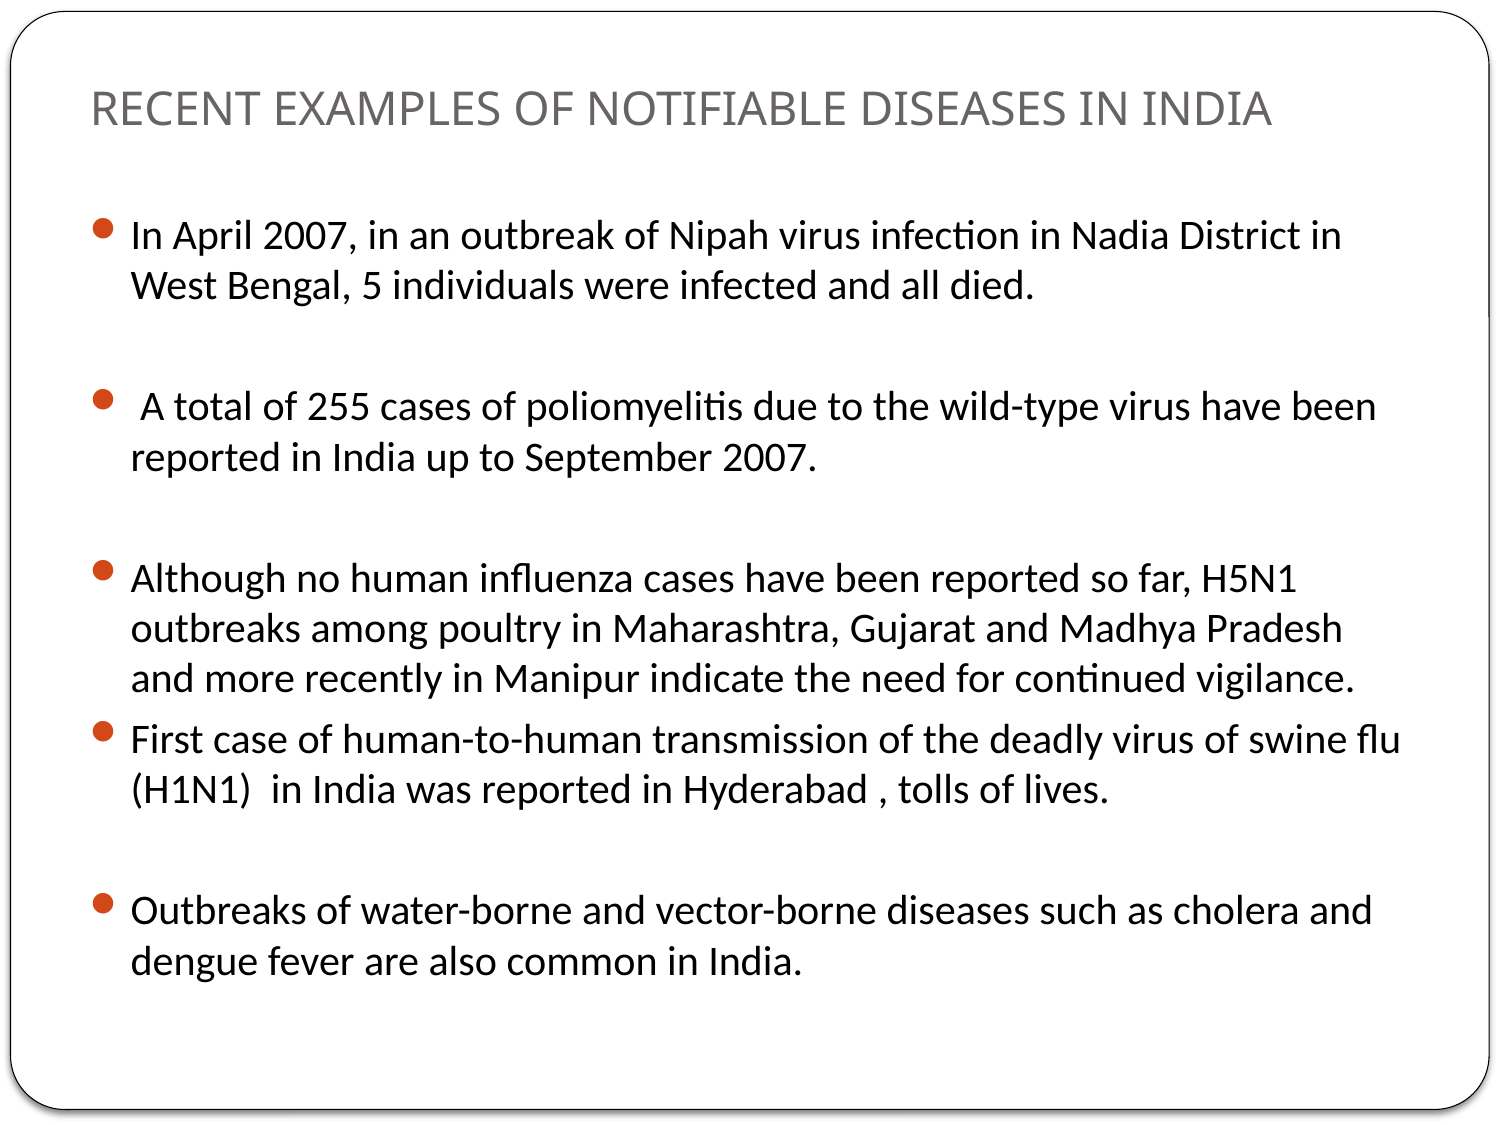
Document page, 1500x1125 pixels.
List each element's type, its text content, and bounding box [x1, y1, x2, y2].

title RECENT EXAMPLES OF NOTIFIABLE DISEASES IN INDIA [75, 37, 1425, 150]
list In April 2007, in an outbreak of Nipah virus infection in Nadia District in West Bengal, 5 individuals were infected and all died. A total of 255 cases of poliomyelitis due to the wild-type virus have been reported in India up to September 2007. Although no human influenza cases have been reported so far, H5N1 outbreaks among poultry in Maharashtra, Gujarat and Madhya Pradesh and more recently in Manipur indicate the need for continued vigilance. First case of human-to-human transmission of the deadly virus of swine flu (H1N1) in India was reported in Hyderabad , tolls of lives. Outbreaks of water-borne and vector-borne diseases such as cholera and dengue fever are also common in India. [75, 200, 1425, 1005]
